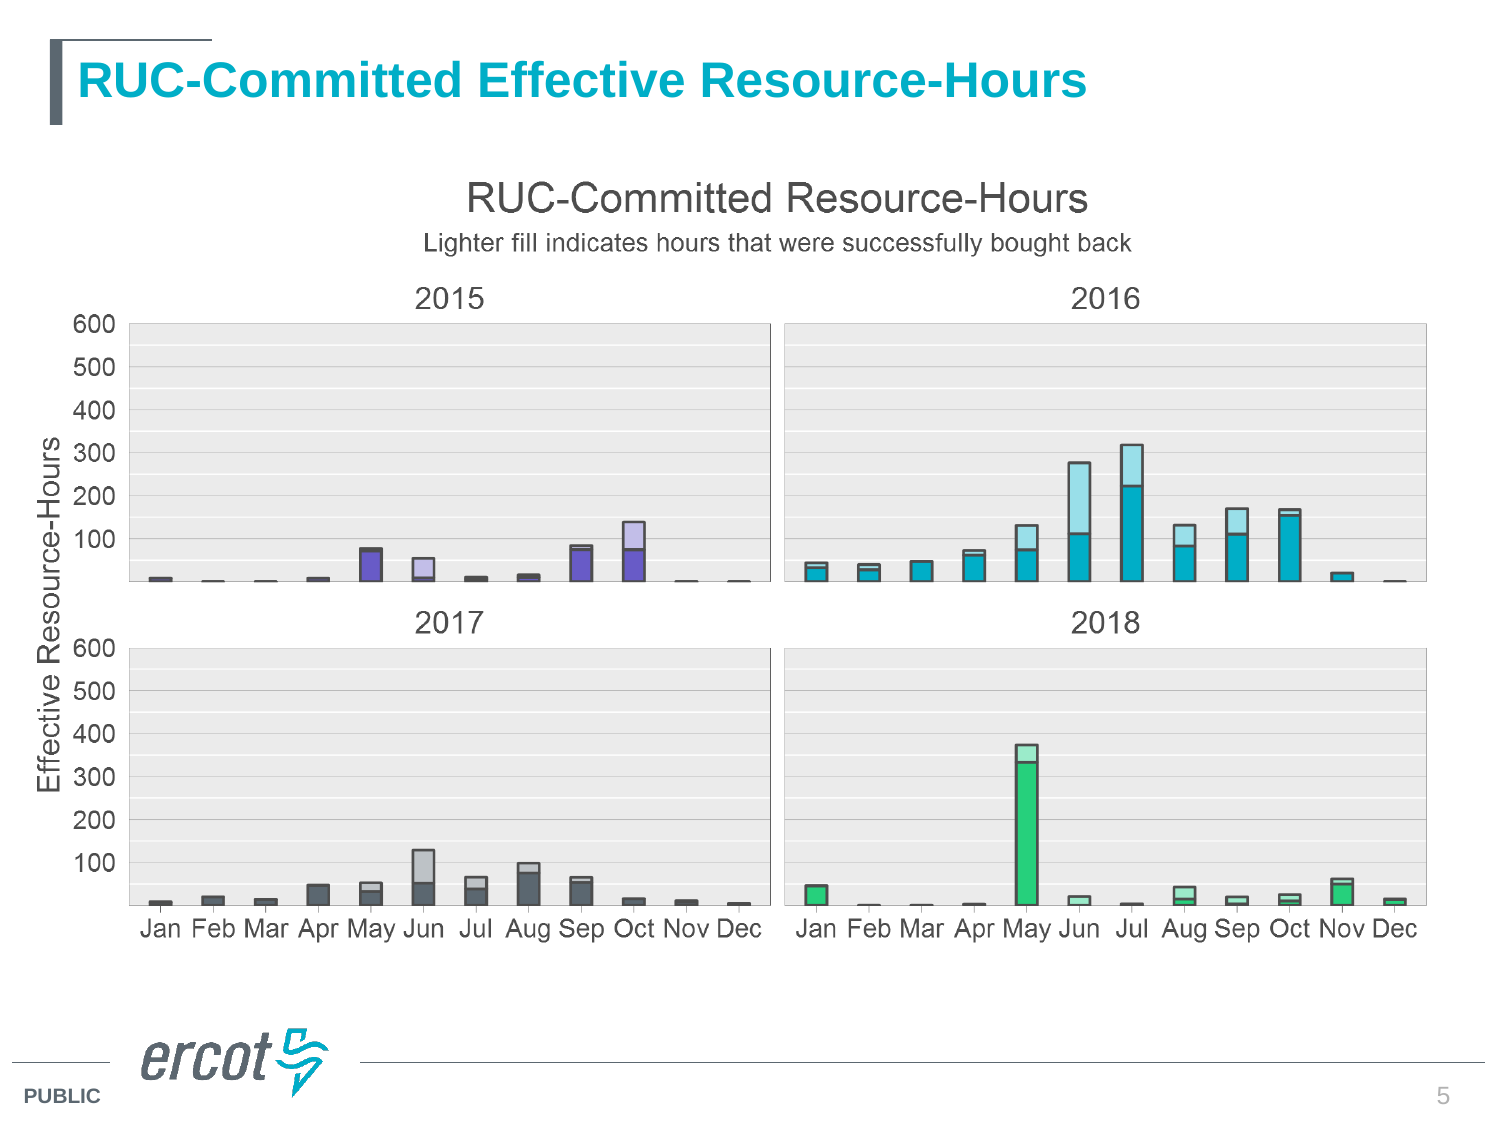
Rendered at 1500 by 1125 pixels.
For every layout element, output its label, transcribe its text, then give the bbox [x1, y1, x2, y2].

slide_number 5 [1400, 1076, 1488, 1113]
picture [0, 145, 1500, 980]
title RUC-Committed Effective Resource-Hours [62, 39, 1450, 125]
picture [137, 1024, 332, 1100]
